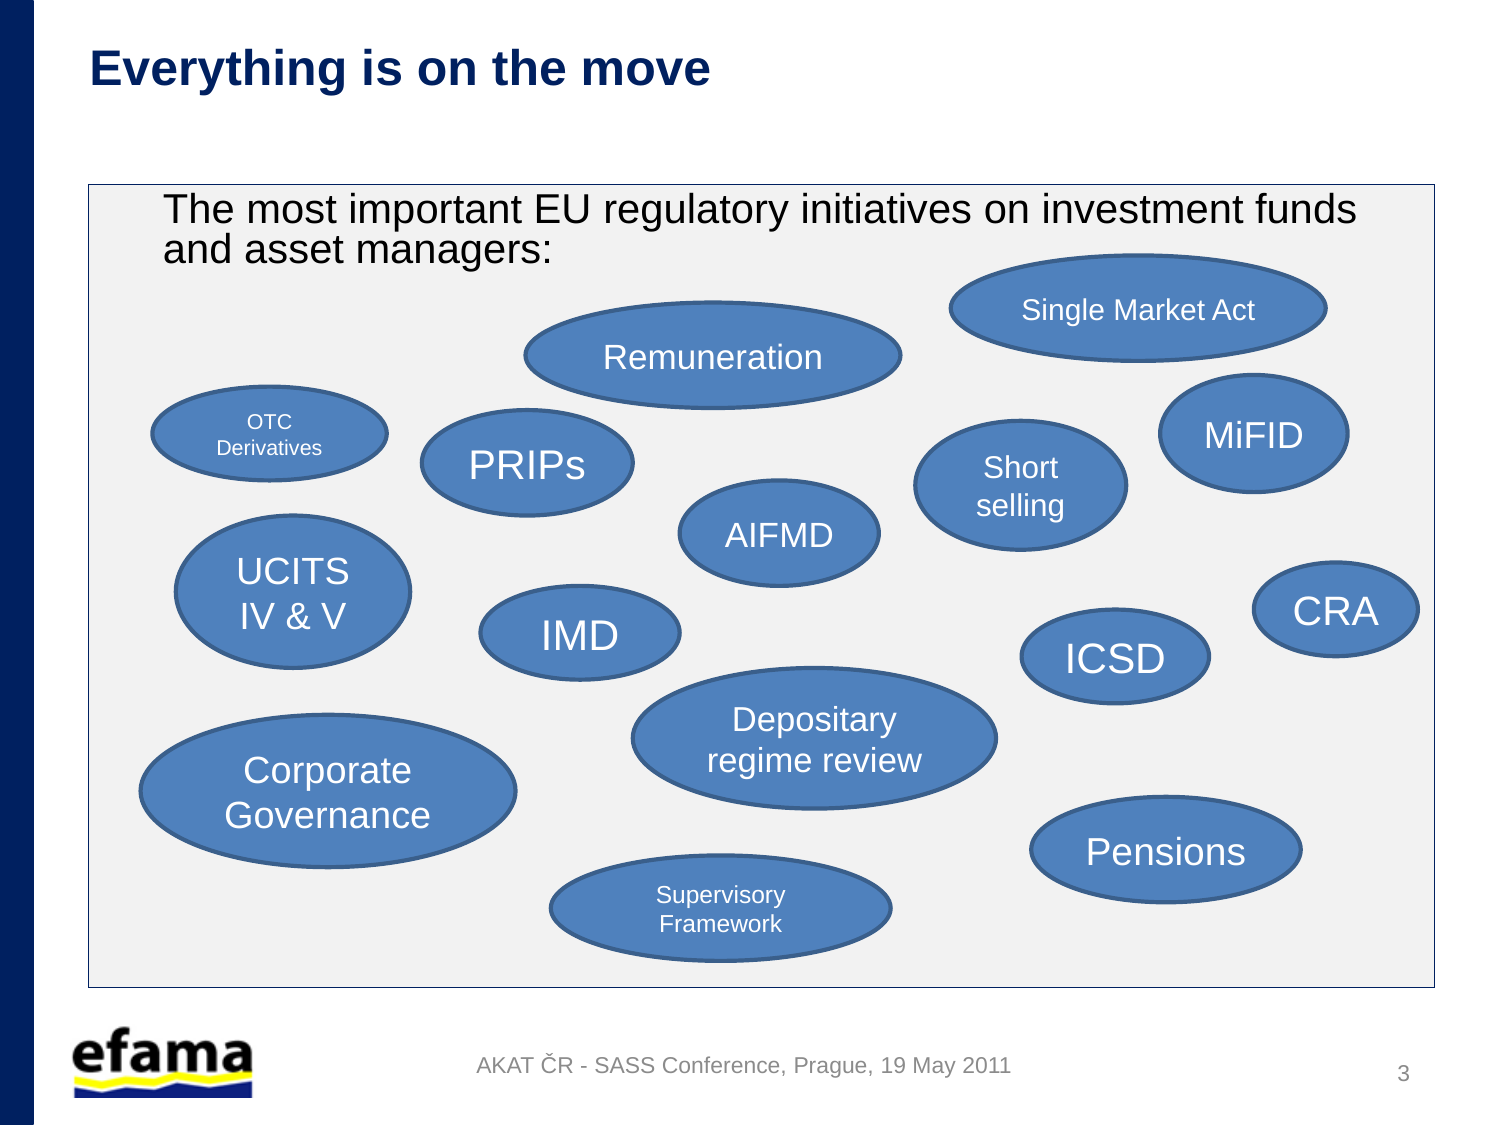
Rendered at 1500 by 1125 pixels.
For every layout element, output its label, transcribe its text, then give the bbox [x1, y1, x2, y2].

text_box Short selling [913, 418, 1129, 552]
footer AKAT ČR - SASS Conference, Prague, 19 May 2011 [442, 1034, 1046, 1095]
text_box PRIPs [419, 407, 635, 518]
text_box Supervisory Framework [548, 853, 893, 963]
text_box Depositary regime review [630, 665, 999, 811]
title Everything is on the move [74, 0, 1346, 131]
text_box Corporate Governance [138, 712, 518, 870]
text_box Remuneration [523, 300, 903, 411]
text_box AIFMD [677, 478, 881, 588]
text_box Pensions [1029, 794, 1303, 905]
slide_number 3 [1074, 1042, 1425, 1103]
list The most important EU regulatory initiatives on investment funds and asset managers: [88, 184, 1435, 988]
text_box ICSD [1019, 607, 1212, 706]
text_box MiFID [1158, 372, 1350, 495]
text_box CRA [1251, 560, 1421, 659]
picture [70, 1019, 257, 1098]
text_box OTC Derivatives [150, 384, 389, 483]
text_box IMD [478, 583, 682, 682]
text_box UCITS IV & V [173, 513, 413, 671]
text_box Single Market Act [948, 253, 1328, 363]
